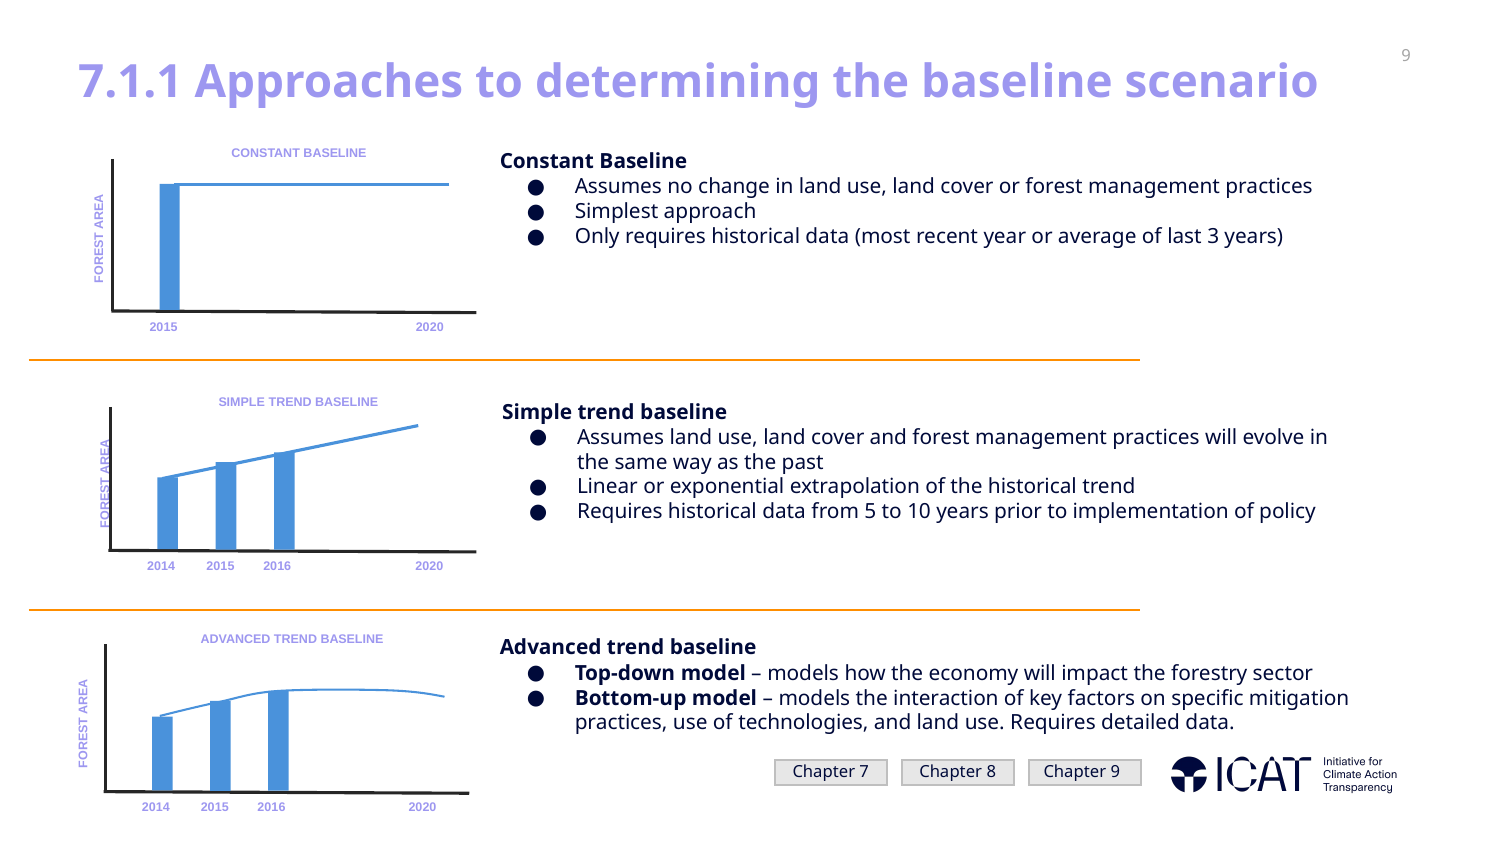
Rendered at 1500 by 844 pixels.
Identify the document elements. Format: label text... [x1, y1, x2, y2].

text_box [78, 137, 477, 342]
text_box [1027, 759, 1140, 786]
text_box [83, 386, 477, 582]
picture [1171, 724, 1430, 824]
text_box Simple trend baseline Assumes land use, land cover and forest management practices will evolve in the same way as the past Linear or exponential extrapolation of the historical trend Requires historical data from 5 to 10 years prior to implementation of policy [487, 390, 1380, 531]
text_box Advanced trend baseline Top-down model – models how the economy will impact the forestry sector Bottom-up model – models the interaction of key factors on specific mitigation practices, use of technologies, and land use. Requires detailed data. [484, 626, 1377, 742]
title 7.1.1 Approaches to determining the baseline scenario [51, 35, 1449, 130]
text_box Constant Baseline Assumes no change in land use, land cover or forest management practices Simplest approach Only requires historical data (most recent year or average of last 3 years) [484, 140, 1377, 256]
text_box [901, 759, 1013, 786]
text_box [776, 759, 887, 786]
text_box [62, 623, 470, 823]
